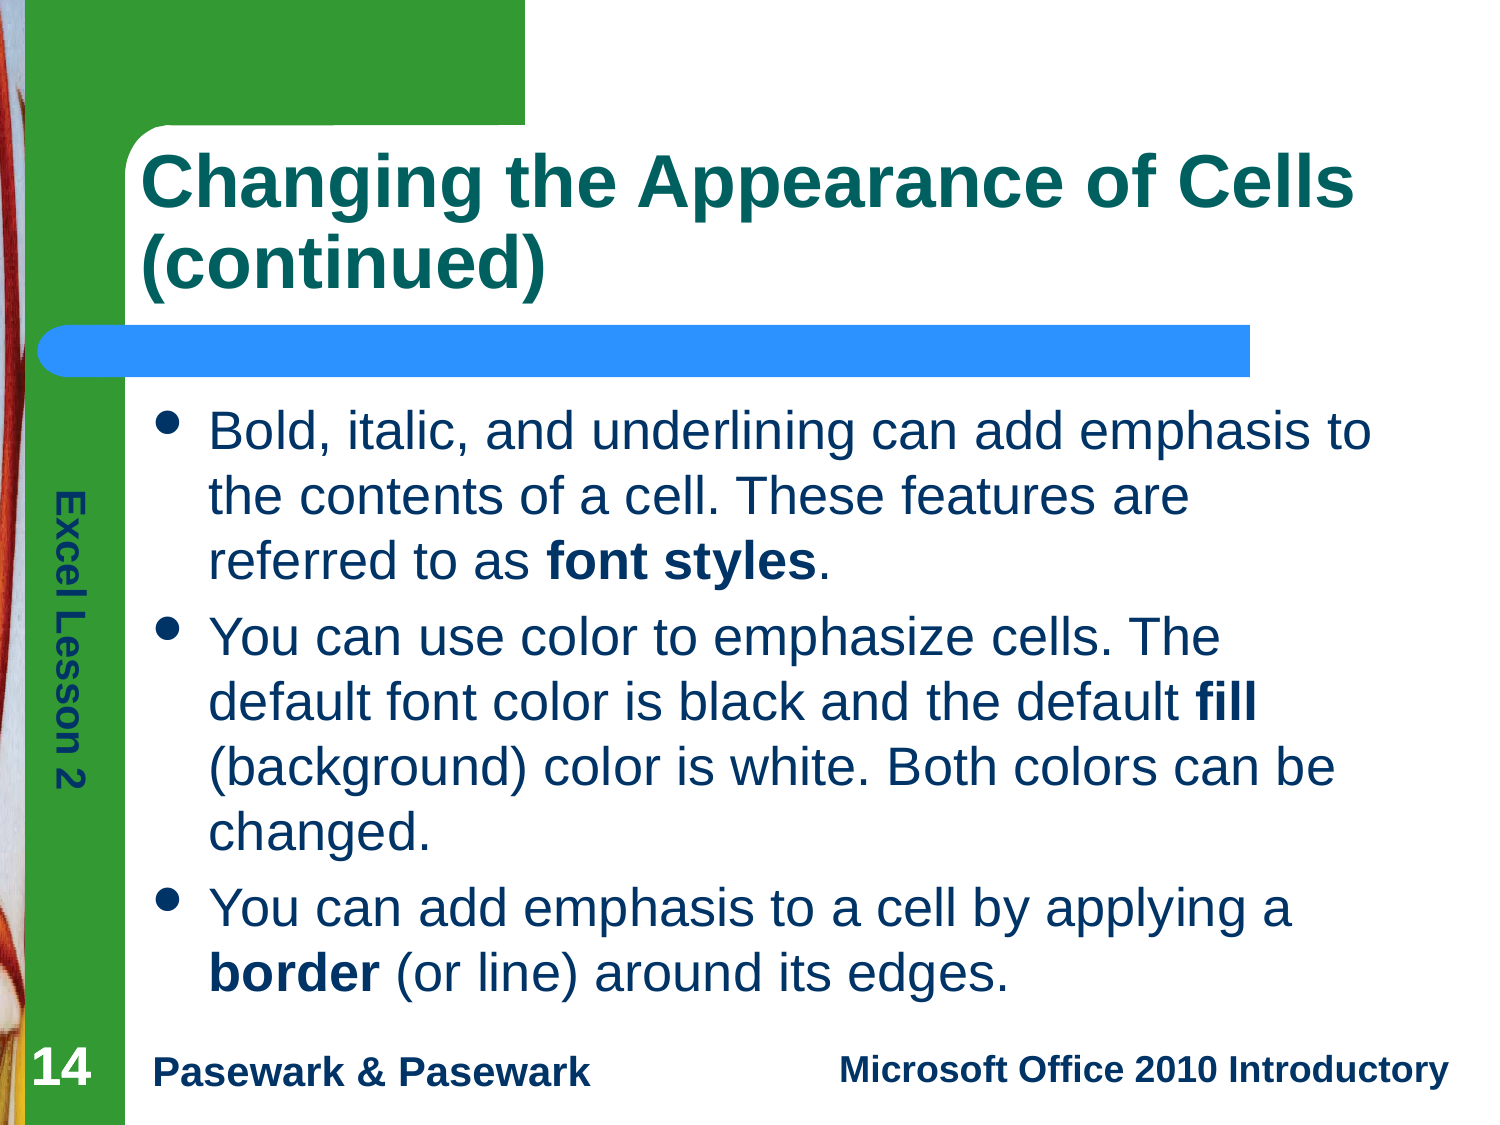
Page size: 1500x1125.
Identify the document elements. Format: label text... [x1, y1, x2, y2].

picture [0, 0, 25, 1125]
title Changing the Appearance of Cells (continued) [124, 124, 1426, 313]
list Bold, italic, and underlining can add emphasis to the contents of a cell. These features are referred to as font styles. You can use color to emphasize cells. The default font color is black and the default fill (background) color is white. Both colors can be changed. You can add emphasis to a cell by applying a border (or line) around its edges. [137, 387, 1400, 1088]
text_box 14 [13, 1023, 111, 1105]
